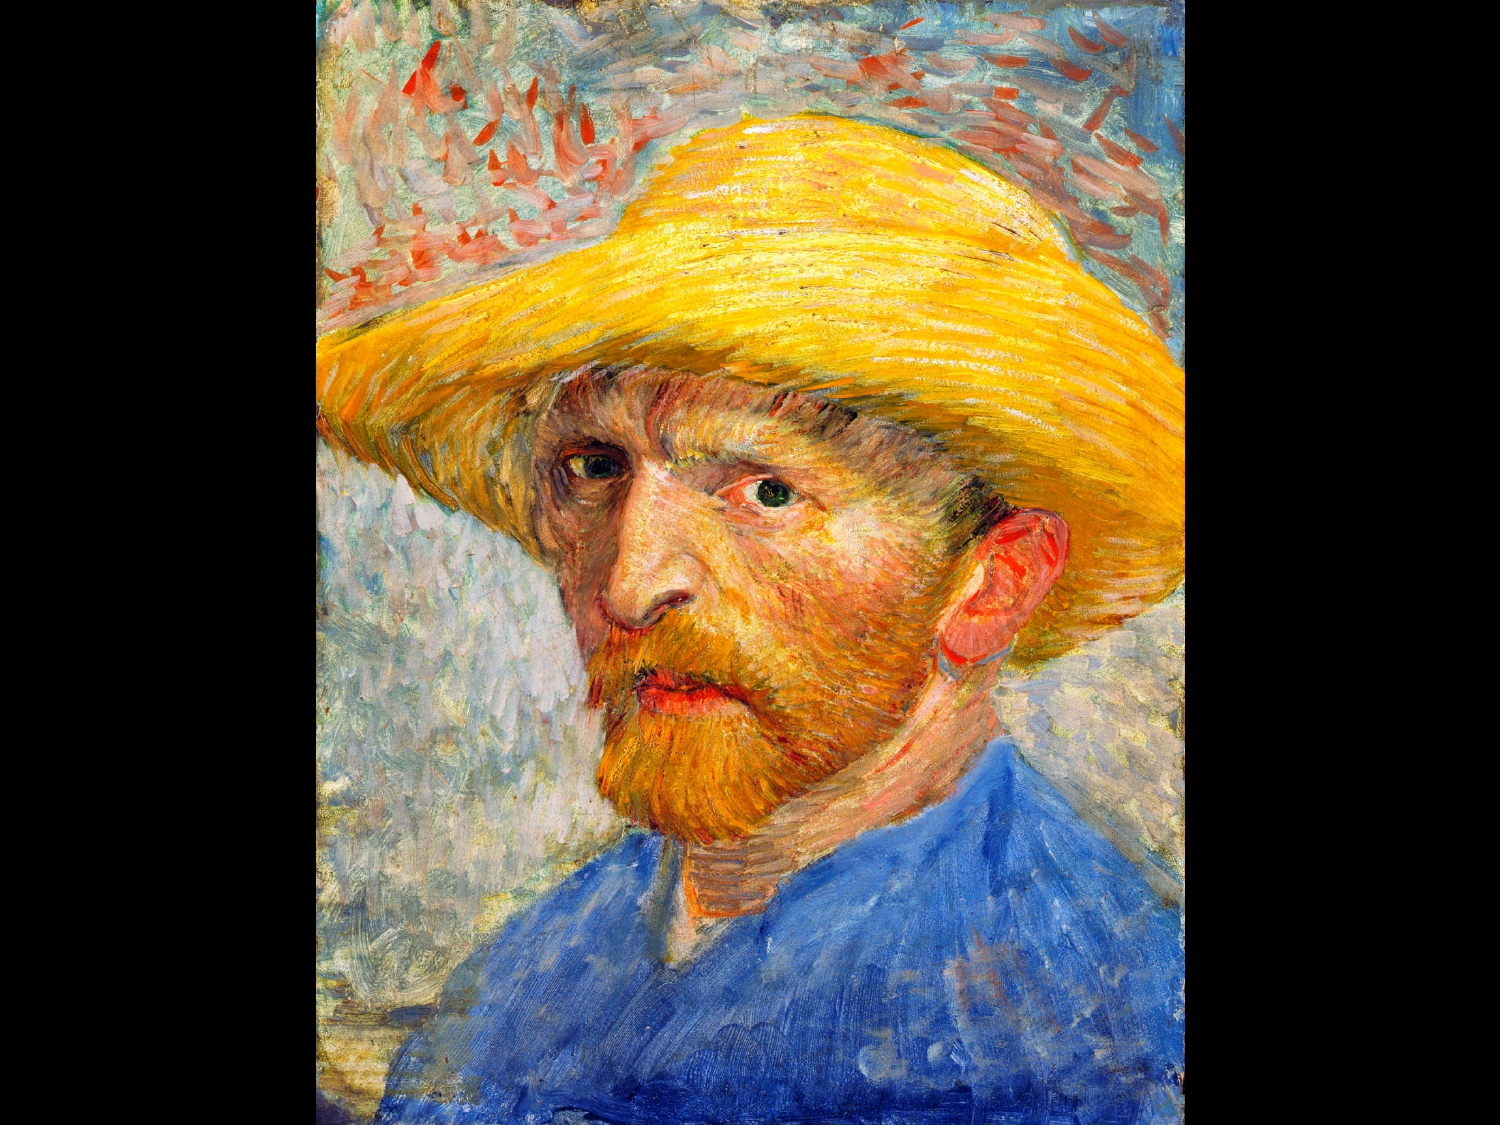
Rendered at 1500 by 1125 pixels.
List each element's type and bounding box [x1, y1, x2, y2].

picture [314, 0, 1185, 1125]
